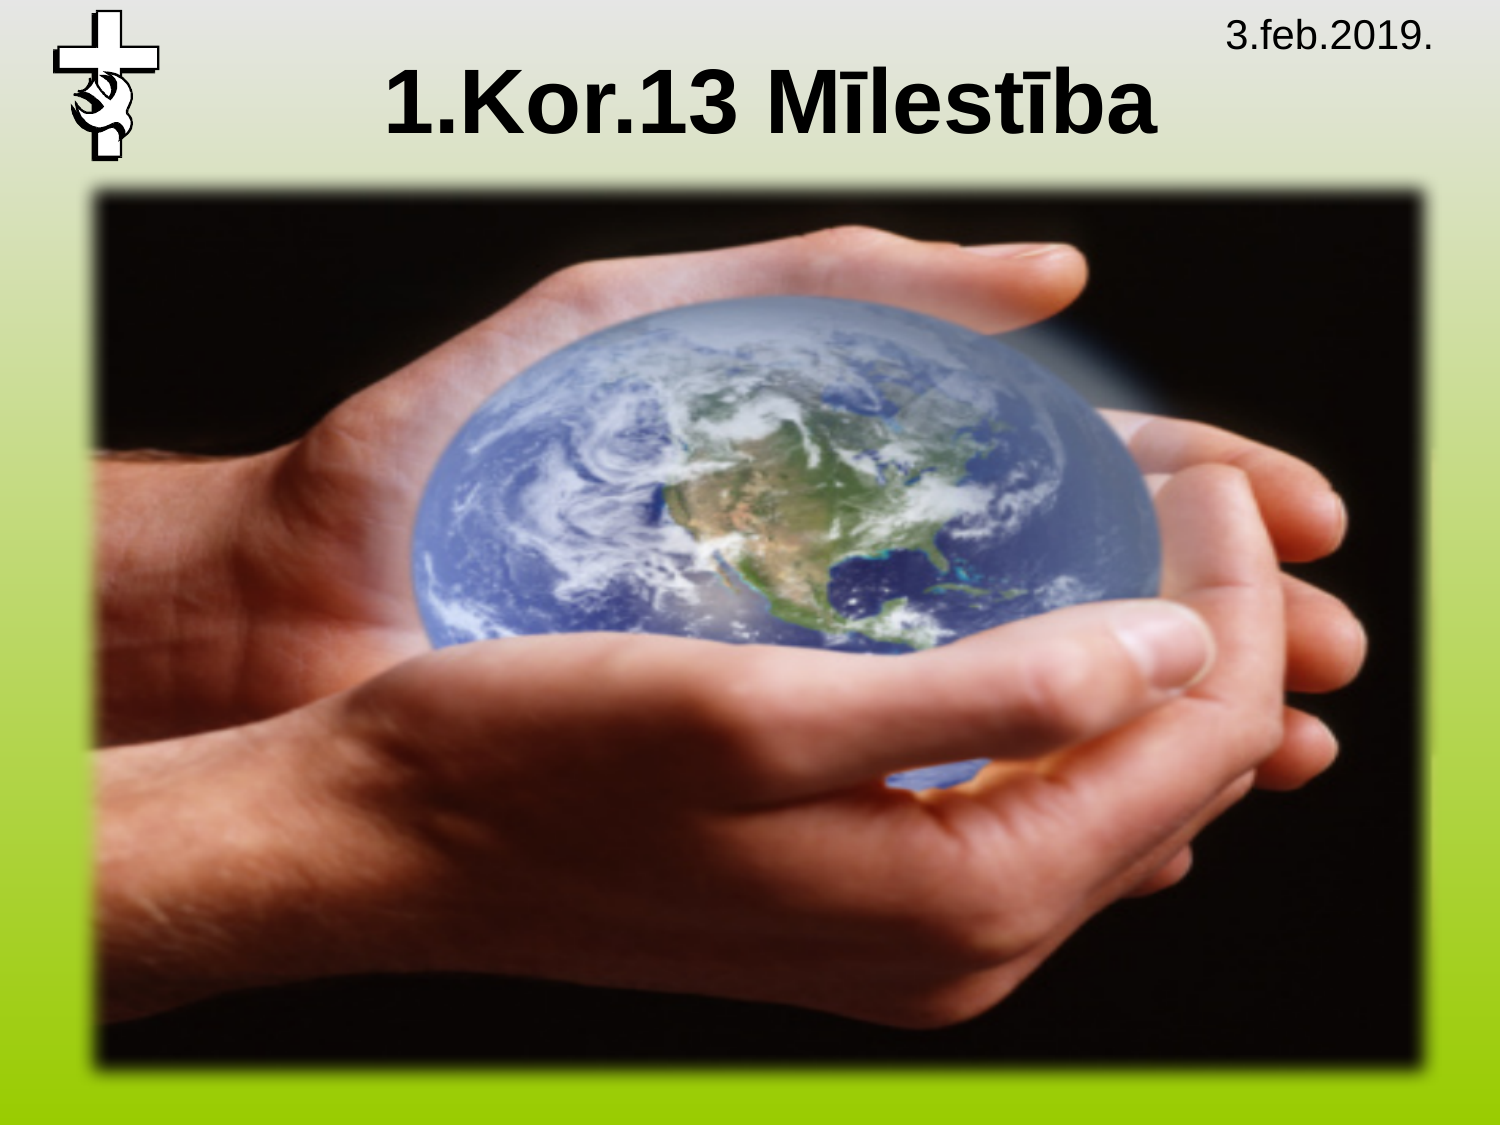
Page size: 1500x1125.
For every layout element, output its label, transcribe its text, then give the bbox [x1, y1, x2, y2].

title 1.Kor.13 Mīlestība [156, 8, 1442, 172]
picture [52, 9, 160, 162]
picture [76, 172, 1442, 1089]
text_box 3.feb.2019. [1210, 0, 1500, 65]
